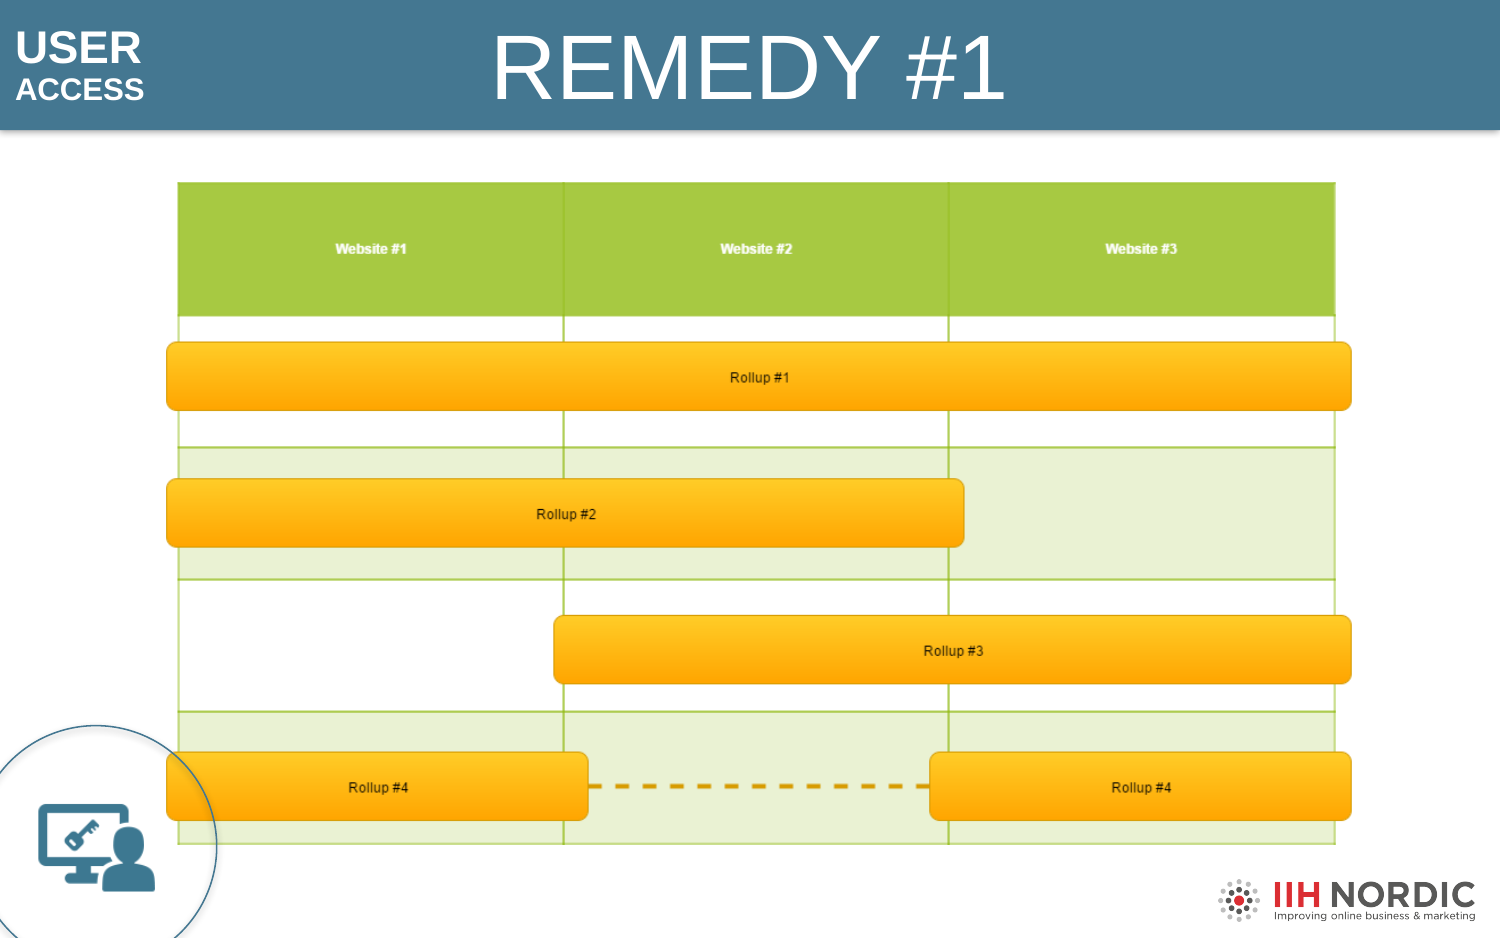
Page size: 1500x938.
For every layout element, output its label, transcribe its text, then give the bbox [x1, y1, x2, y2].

picture [1217, 879, 1476, 922]
title USER ACCESS [0, 0, 1500, 131]
picture [165, 180, 1353, 845]
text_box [0, 725, 217, 938]
